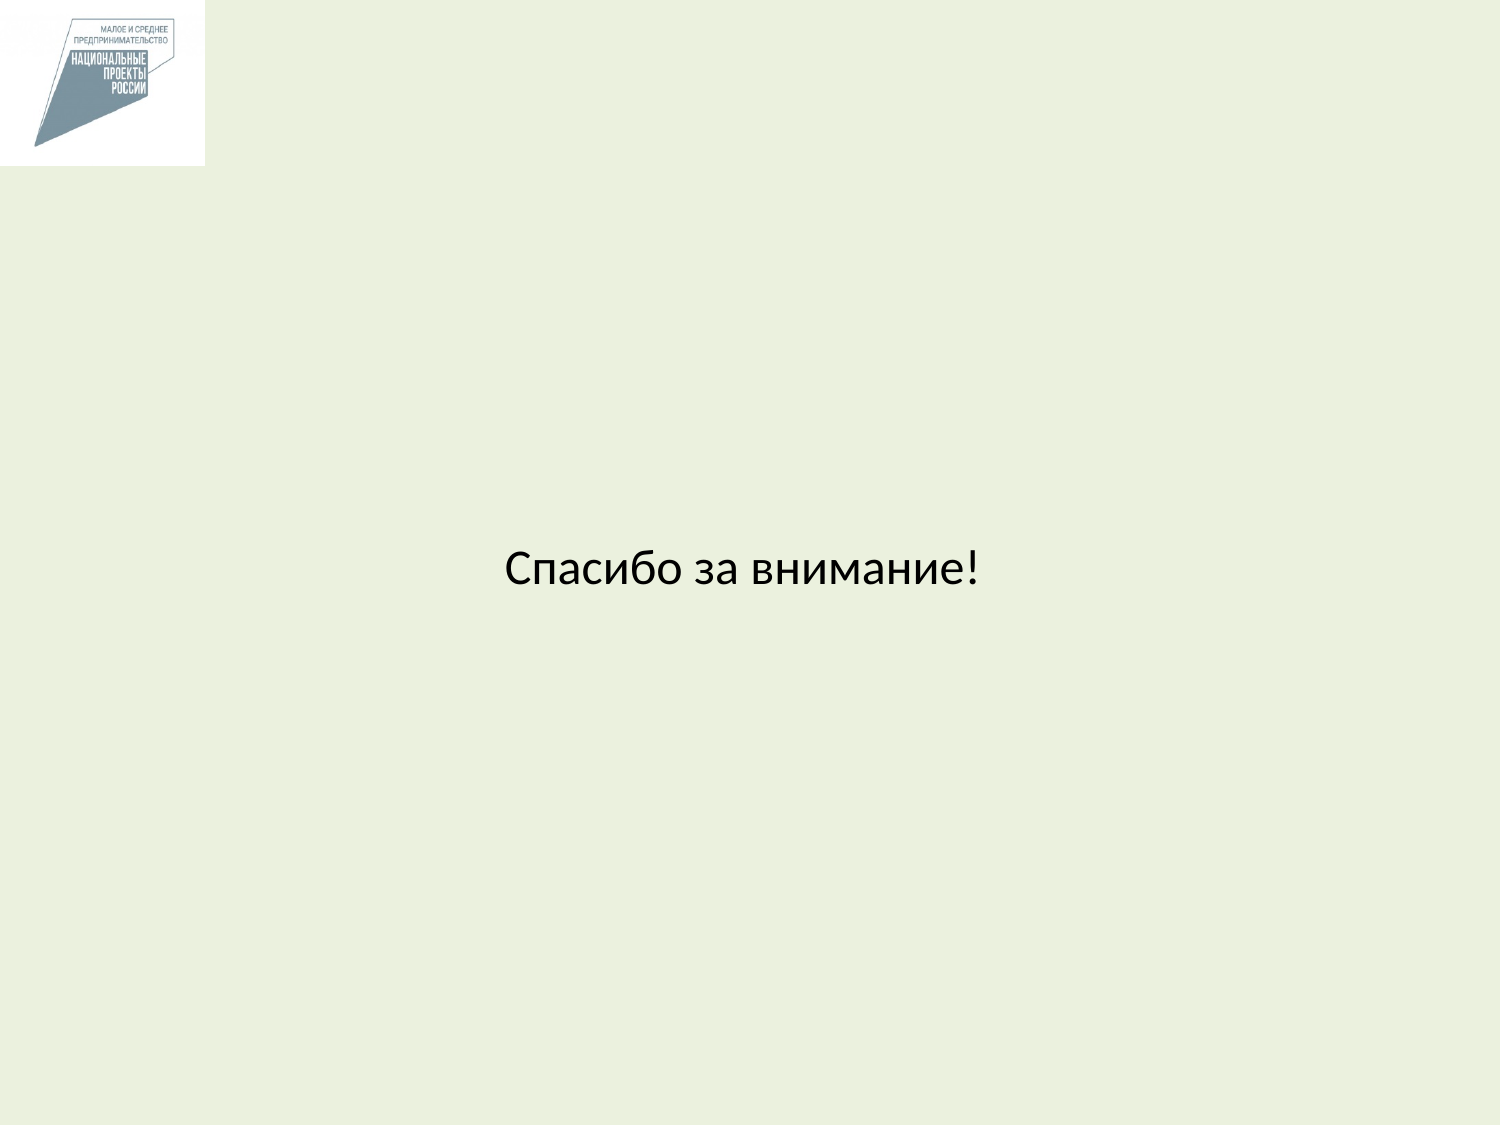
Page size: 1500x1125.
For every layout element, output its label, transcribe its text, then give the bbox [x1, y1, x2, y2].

text_box Спасибо за внимание! [490, 527, 1093, 602]
picture [0, 0, 205, 166]
